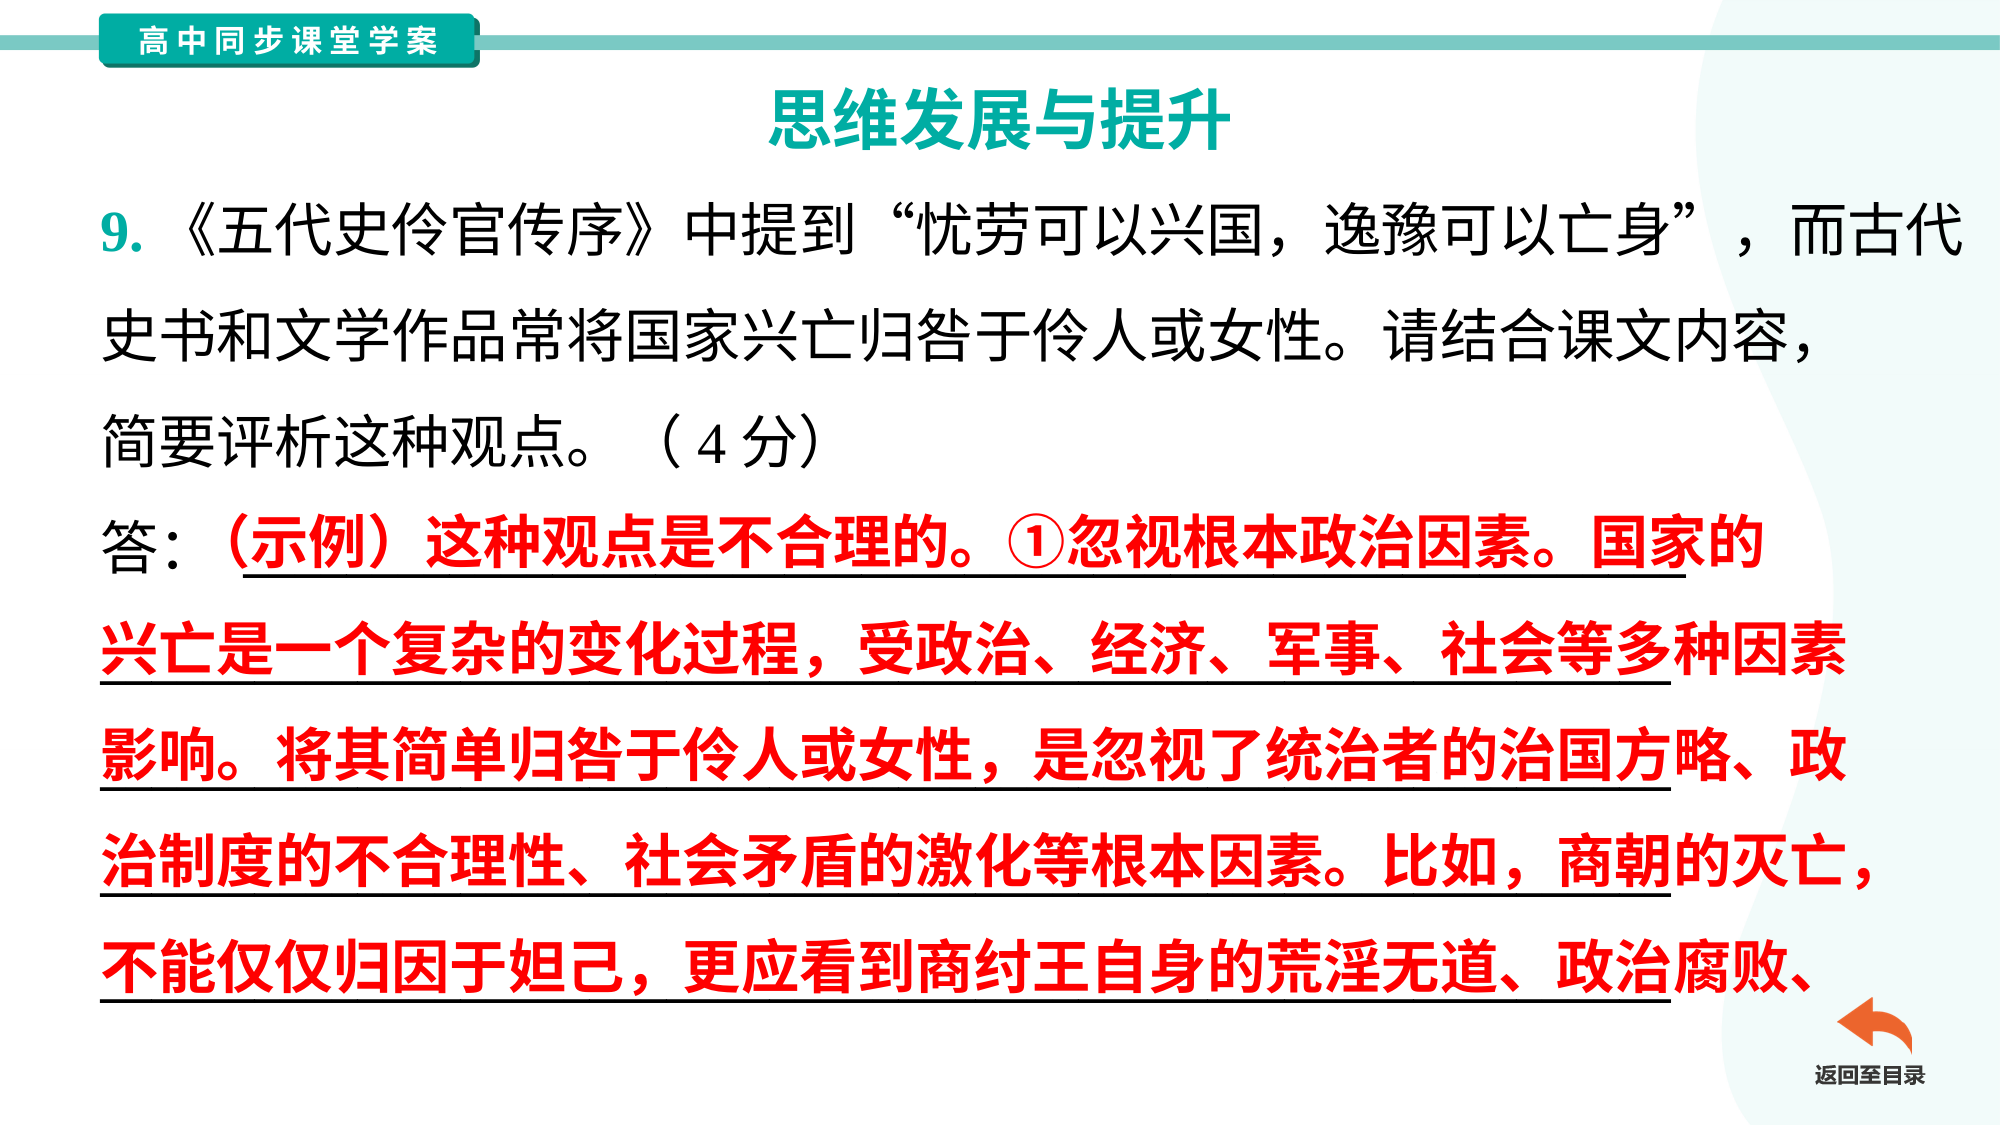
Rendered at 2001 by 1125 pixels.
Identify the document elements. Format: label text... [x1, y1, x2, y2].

text_box 9.《五代史伶官传序》中提到“忧劳可以兴国，逸豫可以亡身”，而古代 史书和文学作品常将国家兴亡归咎于伶人或女性。请结合课文内容， 简要评析这种观点。（4分） 答： ________________________________________________________ _____________________________________________________________ _____________________________________________________________ _____________________________________________________________ _____________________________________________________________ [100, 1001, 1899, 1007]
text_box （示例）这种观点是不合理的。①忽视根本政治因素。国家的 兴亡是一个复杂的变化过程，受政治、经济、军事、社会等多种因素 影响。将其简单归咎于伶人或女性，是忽视了统治者的治国方略、政 治制度的不合理性、社会矛盾的激化等根本因素。比如，商朝的灭亡， 不能仅仅归因于妲己，更应看到商纣王自身的荒淫无道、政治腐败、 [100, 469, 1899, 1001]
text_box 思维发展与提升 [100, 76, 1899, 156]
picture [0, 0, 2000, 1125]
text_box 9.《五代史伶官传序》中提到“忧劳可以兴国，逸豫可以亡身”，而古代 史书和文学作品常将国家兴亡归咎于伶人或女性。请结合课文内容， 简要评析这种观点。（4分） 答： ________________________________________________________ _____________________________________________________________ _____________________________________________________________ _____________________________________________________________ _____________________________________________________________ [100, 156, 1899, 469]
